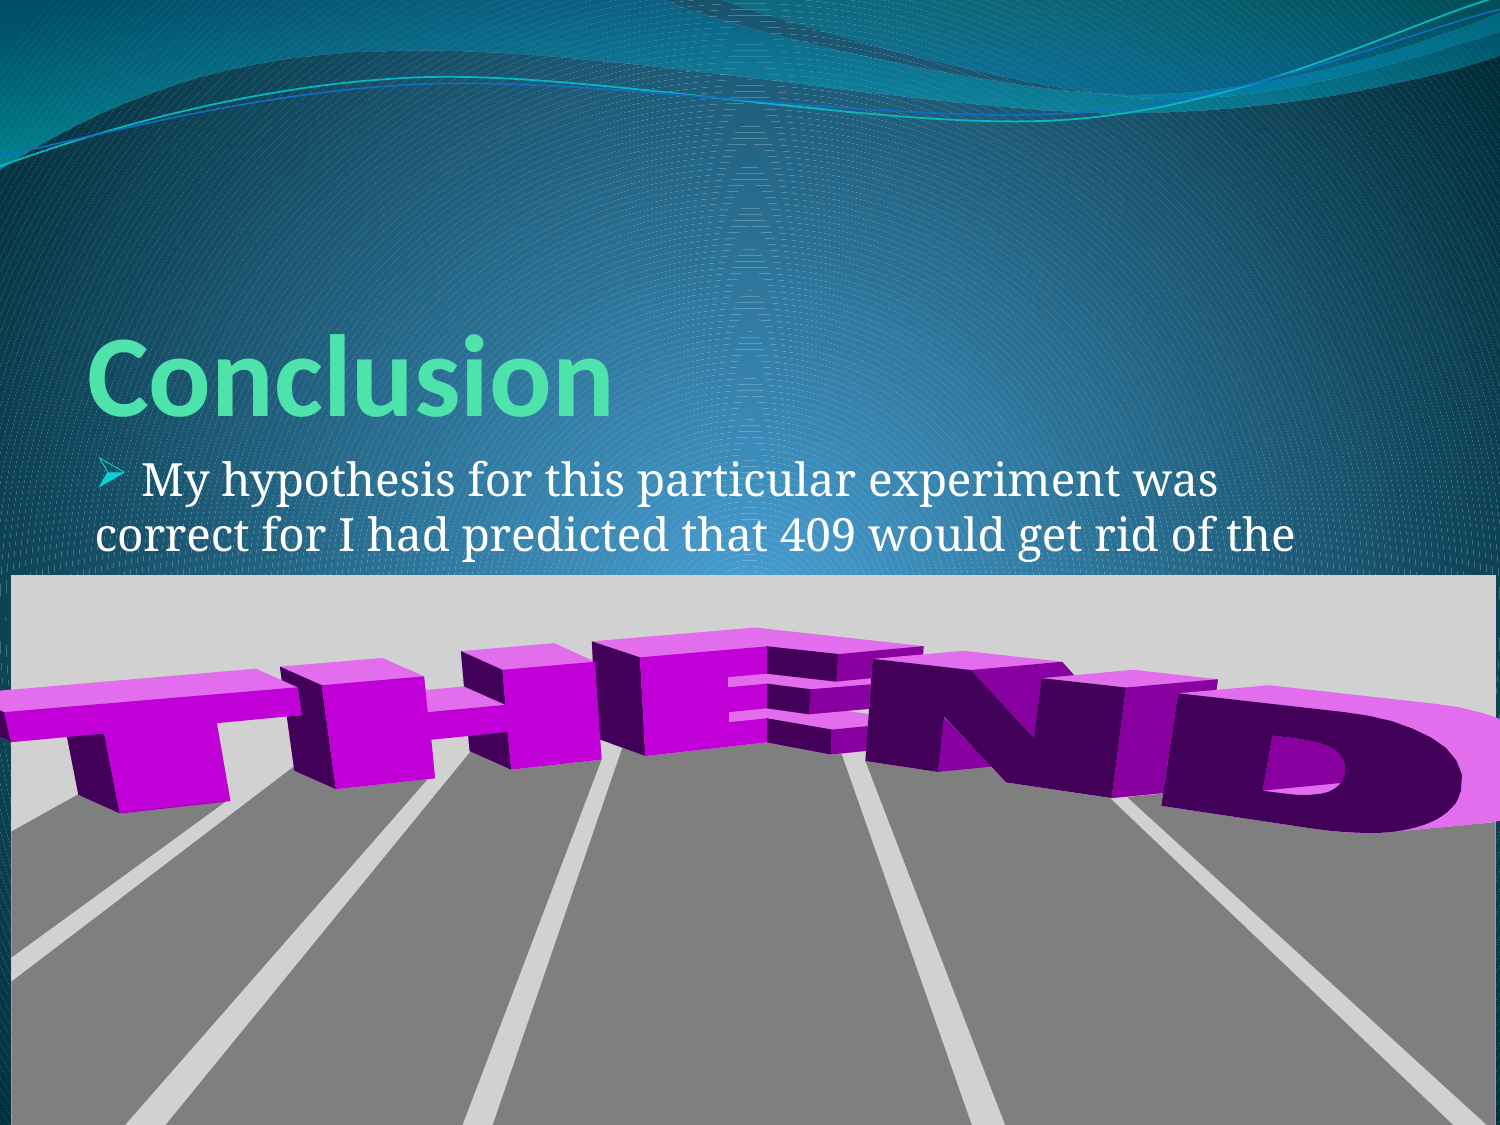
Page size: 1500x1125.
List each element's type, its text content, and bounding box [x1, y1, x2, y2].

title Conclusion [86, 216, 1362, 440]
list My hypothesis for this particular experiment was correct for I had predicted that 409 would get rid of the most syrup. [86, 443, 1362, 572]
picture [0, 574, 1500, 1125]
